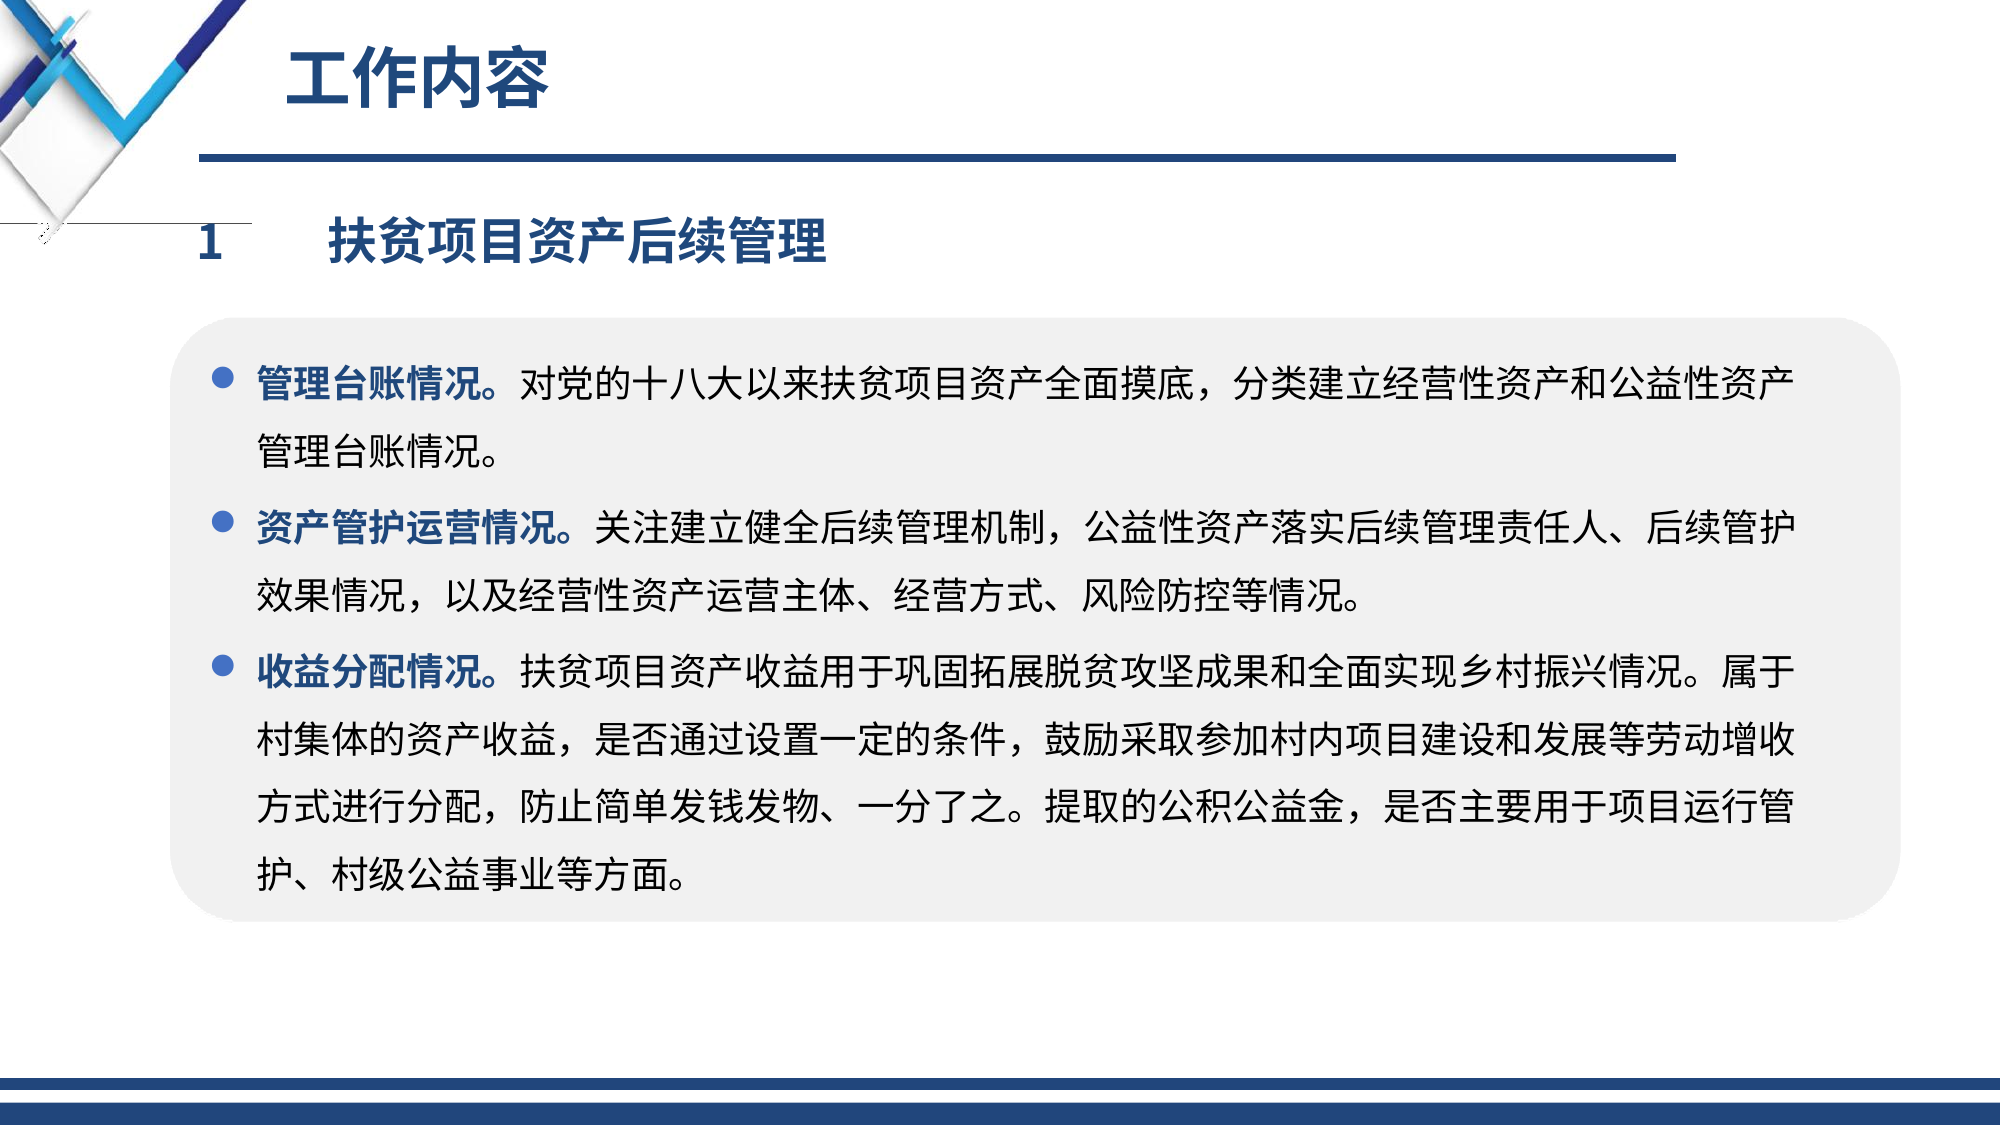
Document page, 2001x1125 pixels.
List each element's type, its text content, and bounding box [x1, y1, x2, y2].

text_box [167, 315, 1903, 924]
text_box [0, 1102, 2000, 1125]
text_box [170, 318, 1900, 921]
list 扶贫项目资产后续管理 管理台账情况。对党的十八大以来扶贫项目资产全面摸底，分类建立经营性资产和公益性资产 管理台账情况。 资产管护运营情况。关注建立健全后续管理机制，公益性资产落实后续管理责任人、后续管护 效果情况，以及经营性资产运营主体、经营方式、风险防控等情况。 收益分配情况。扶贫项目资产收益用于巩固拓展脱贫攻坚成果和全面实现乡村振兴情况。属于 村集体的资产收益，是否通过设置一定的条件，鼓励采取参加村内项目建设和发展等劳动增收 方式进行分配，防止简单发钱发物、一分了之。提取的公积公益金，是否主要用于项目运行管 护、村级公益事业等方面。 [194, 207, 1798, 896]
title 工作内容 [282, 33, 554, 207]
picture [0, 0, 252, 245]
